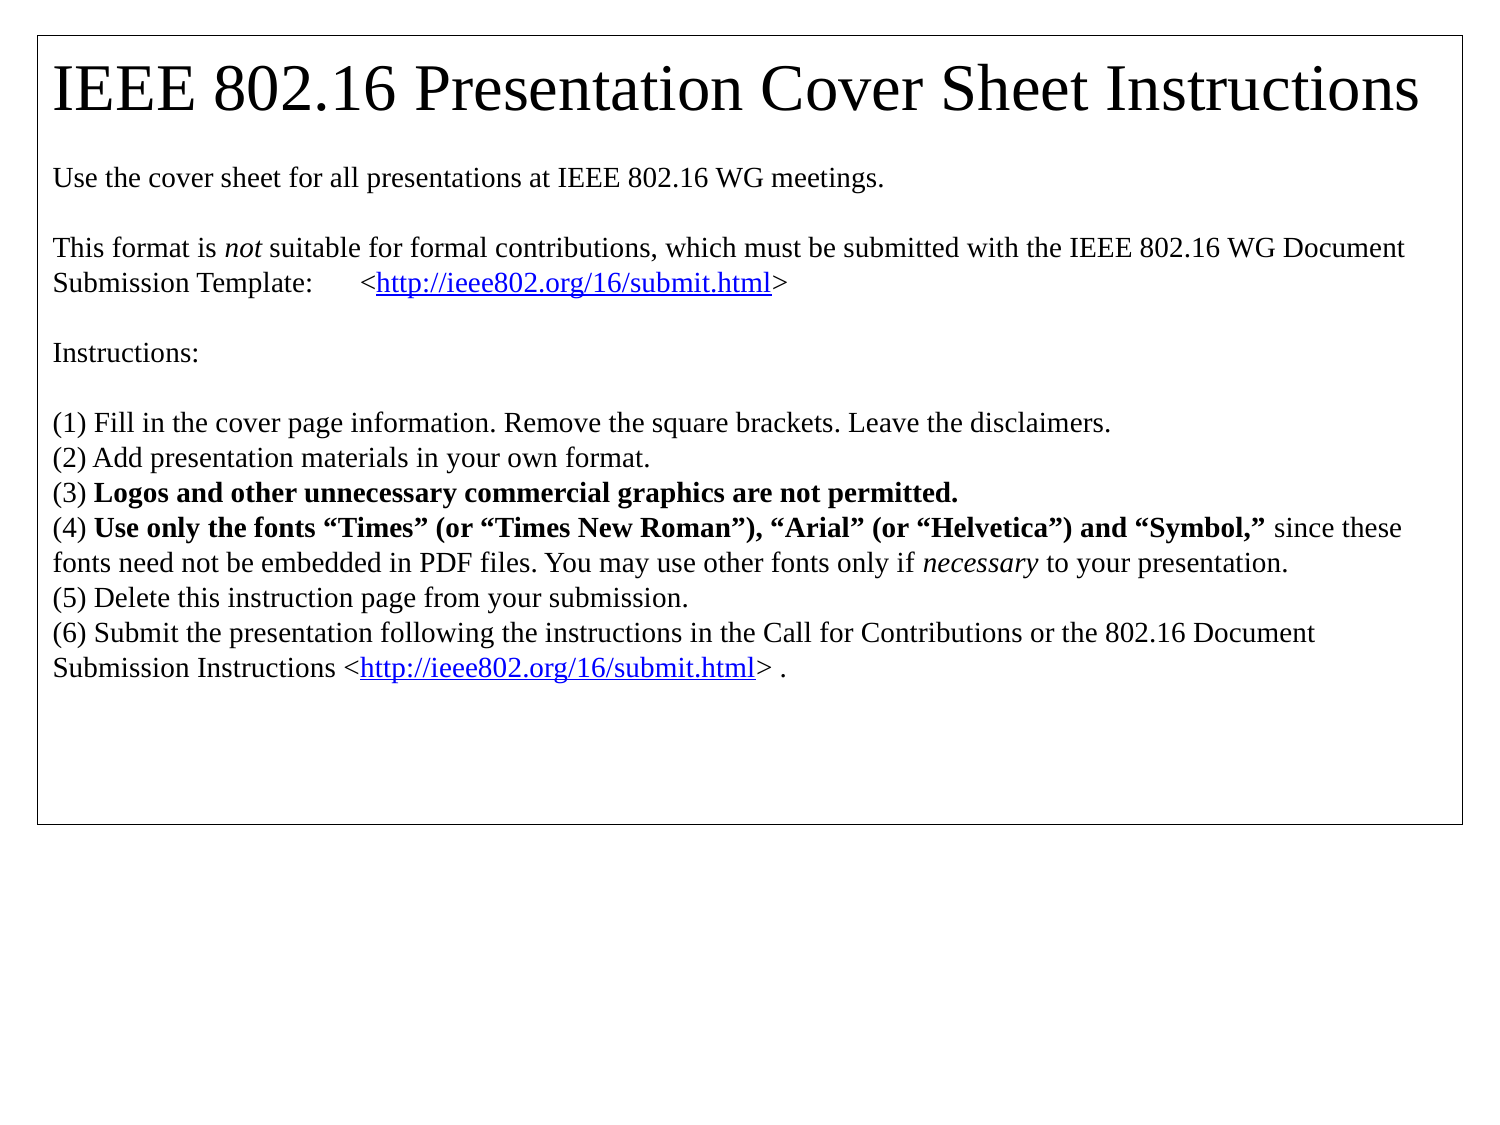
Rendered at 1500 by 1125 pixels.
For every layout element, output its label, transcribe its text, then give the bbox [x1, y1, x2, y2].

title IEEE 802.16 Presentation Cover Sheet Instructions Use the cover sheet for all presentations at IEEE 802.16 WG meetings. This format is not suitable for formal contributions, which must be submitted with the IEEE 802.16 WG Document Submission Template: <http://ieee802.org/16/submit.html> Instructions: (1) Fill in the cover page information. Remove the square brackets. Leave the disclaimers. (2) Add presentation materials in your own format. (3) Logos and other unnecessary commercial graphics are not permitted. (4) Use only the fonts “Times” (or “Times New Roman”), “Arial” (or “Helvetica”) and “Symbol,” since these fonts need not be embedded in PDF files. You may use other fonts only if necessary to your presentation. (5) Delete this instruction page from your submission. (6) Submit the presentation following the instructions in the Call for Contributions or the 802.16 Document Submission Instructions <http://ieee802.org/16/submit.html> . [37, 35, 1463, 825]
